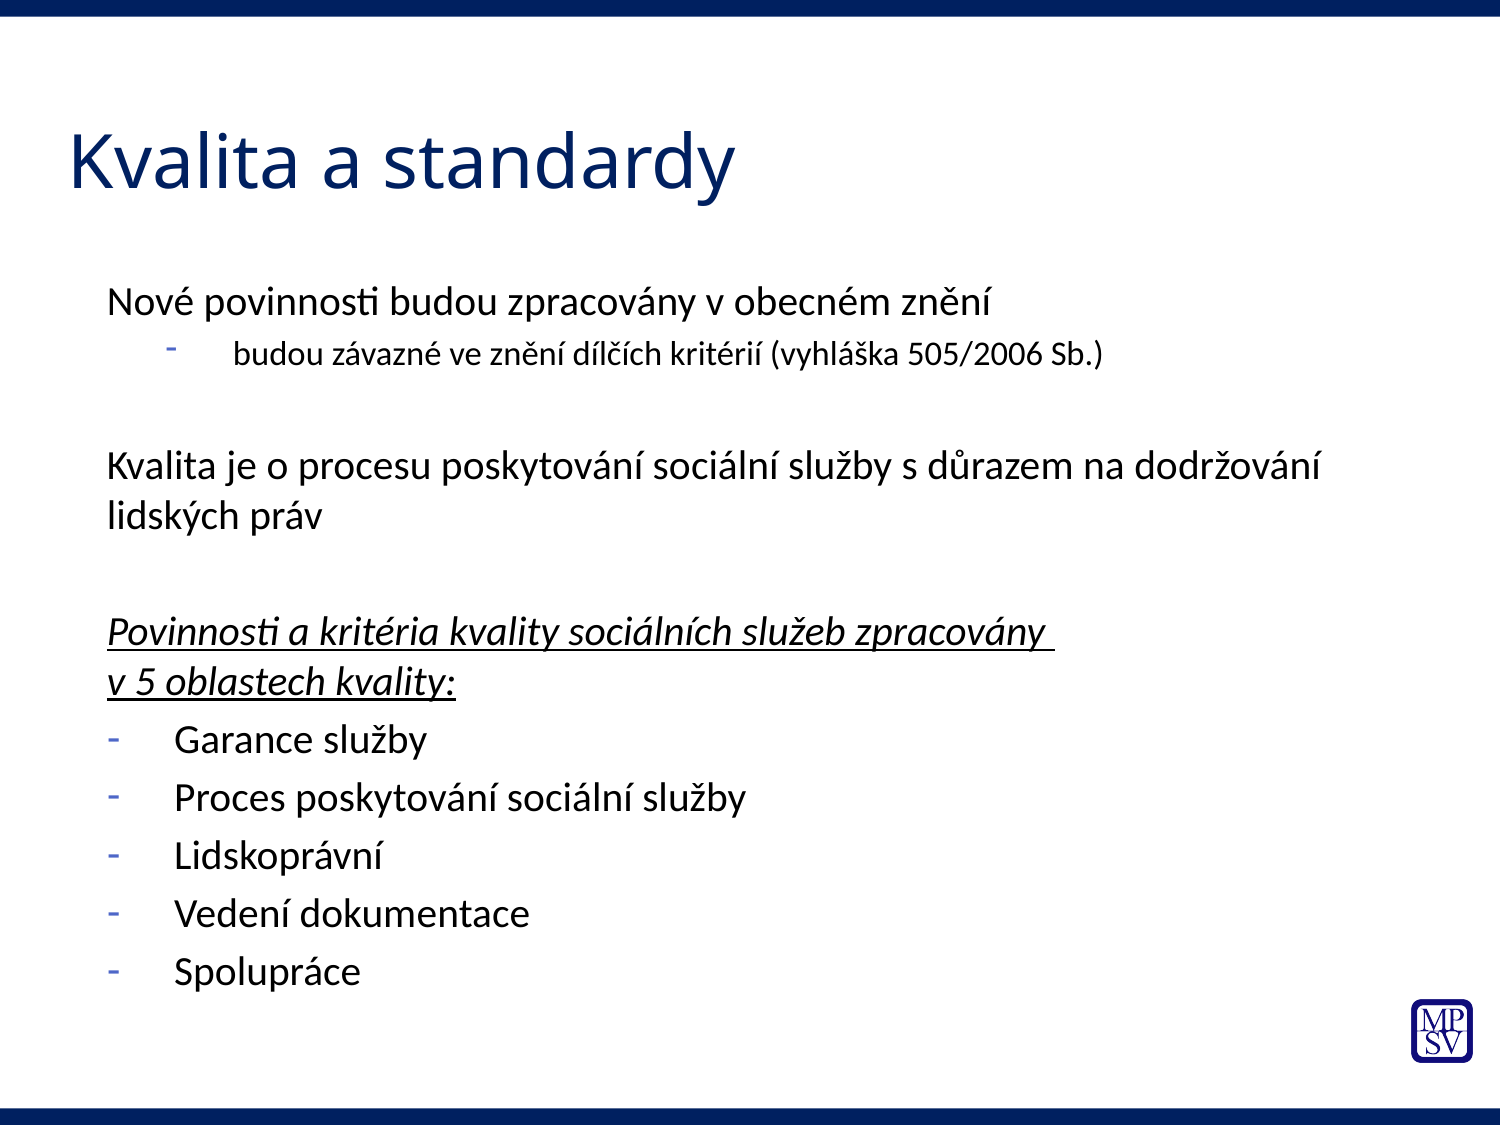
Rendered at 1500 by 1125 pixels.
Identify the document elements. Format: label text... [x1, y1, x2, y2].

text_box [0, 0, 1500, 19]
text_box Kvalita a standardy [53, 105, 1453, 211]
picture [1411, 999, 1473, 1063]
list Nové povinnosti budou zpracovány v obecném znění budou závazné ve znění dílčích kritérií (vyhláška 505/2006 Sb.) Kvalita je o procesu poskytování sociální služby s důrazem na dodržování lidských práv Povinnosti a kritéria kvality sociálních služeb zpracovány v 5 oblastech kvality: Garance služby Proces poskytování sociální služby Lidskoprávní Vedení dokumentace Spolupráce [75, 262, 1453, 1005]
text_box [0, 1106, 1500, 1125]
